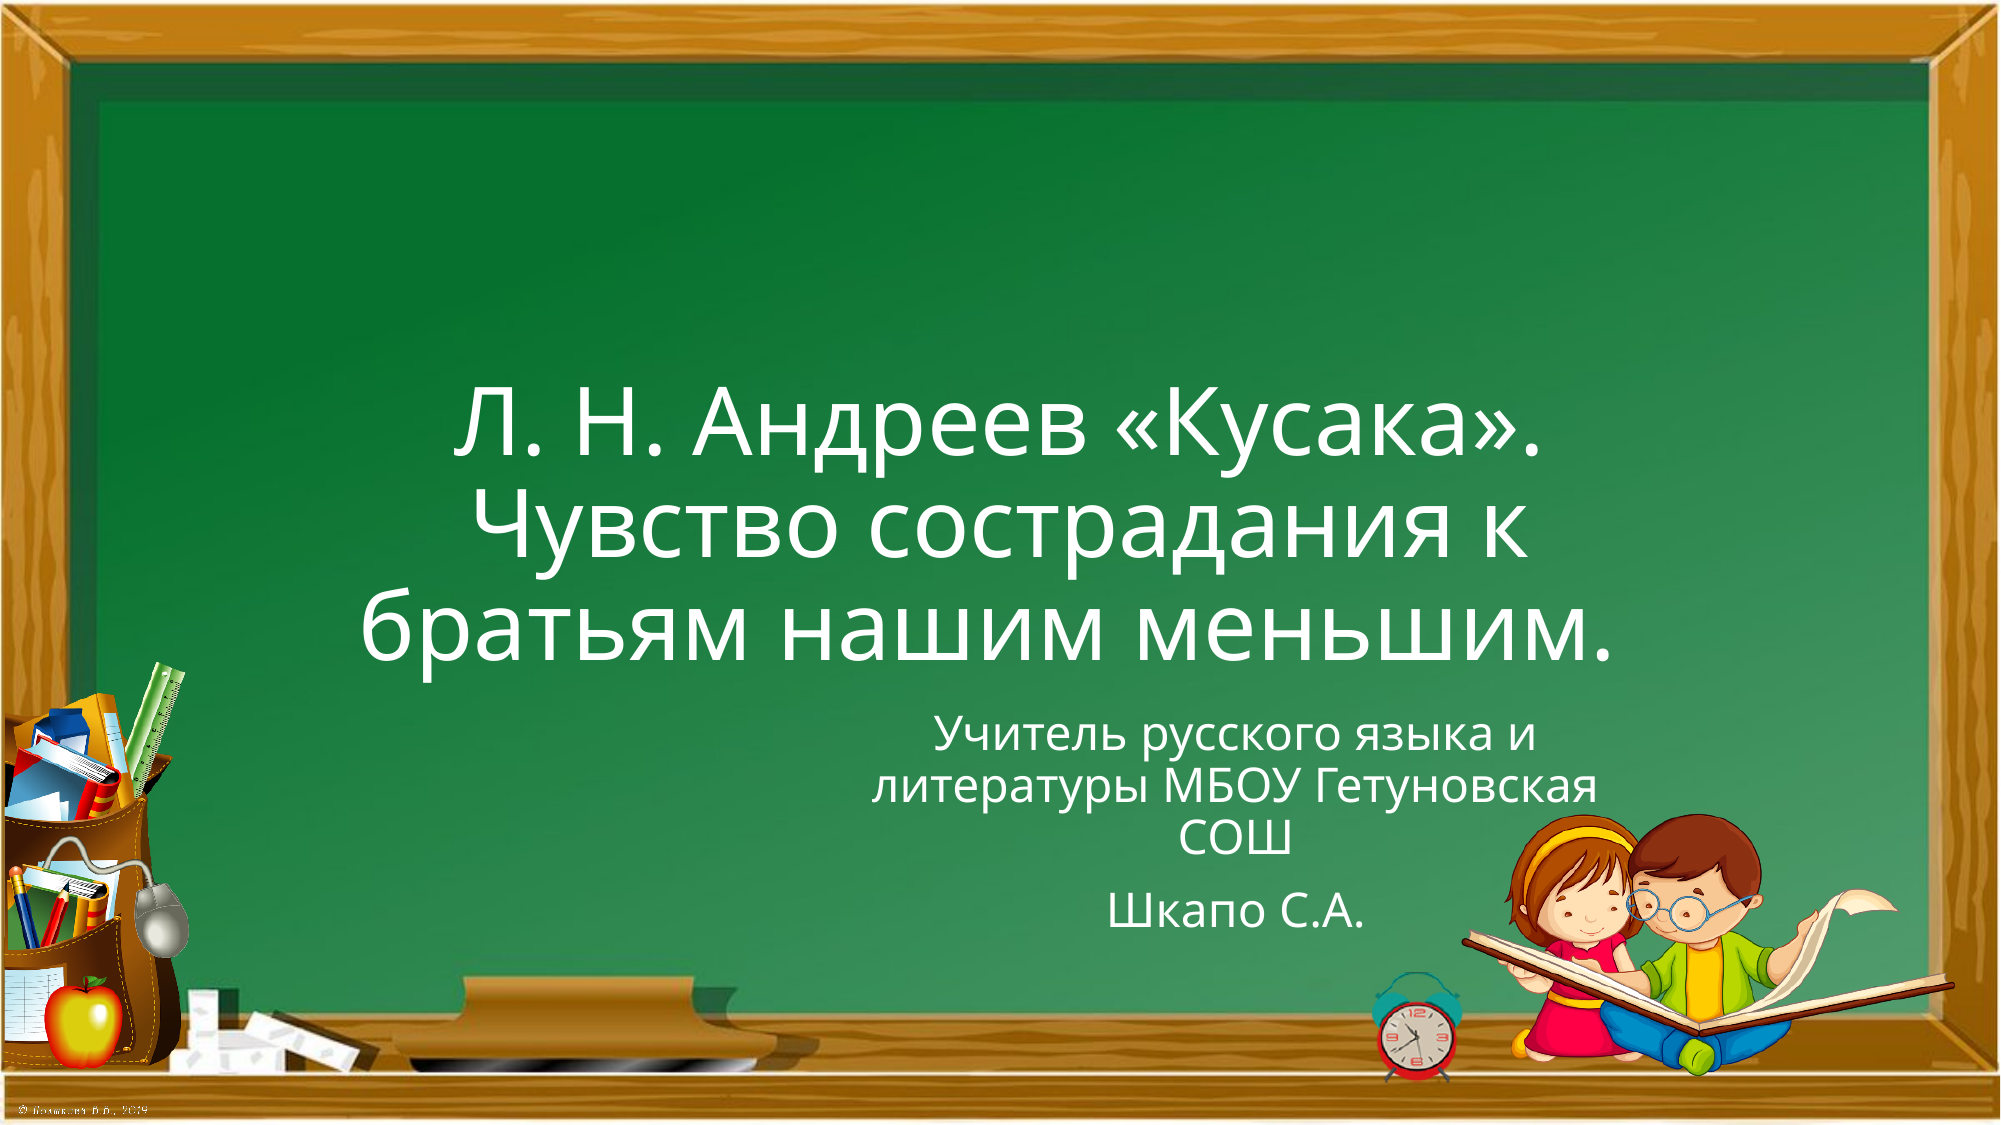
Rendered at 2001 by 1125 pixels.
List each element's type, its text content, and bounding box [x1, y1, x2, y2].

title Л. Н. Андреев «Кусака». Чувство сострадания к братьям нашим меньшим. [329, 296, 1671, 689]
picture [0, 0, 2001, 1125]
subtitle Учитель русского языка и литературы МБОУ Гетуновская СОШ Шкапо С.А. [801, 701, 1671, 974]
